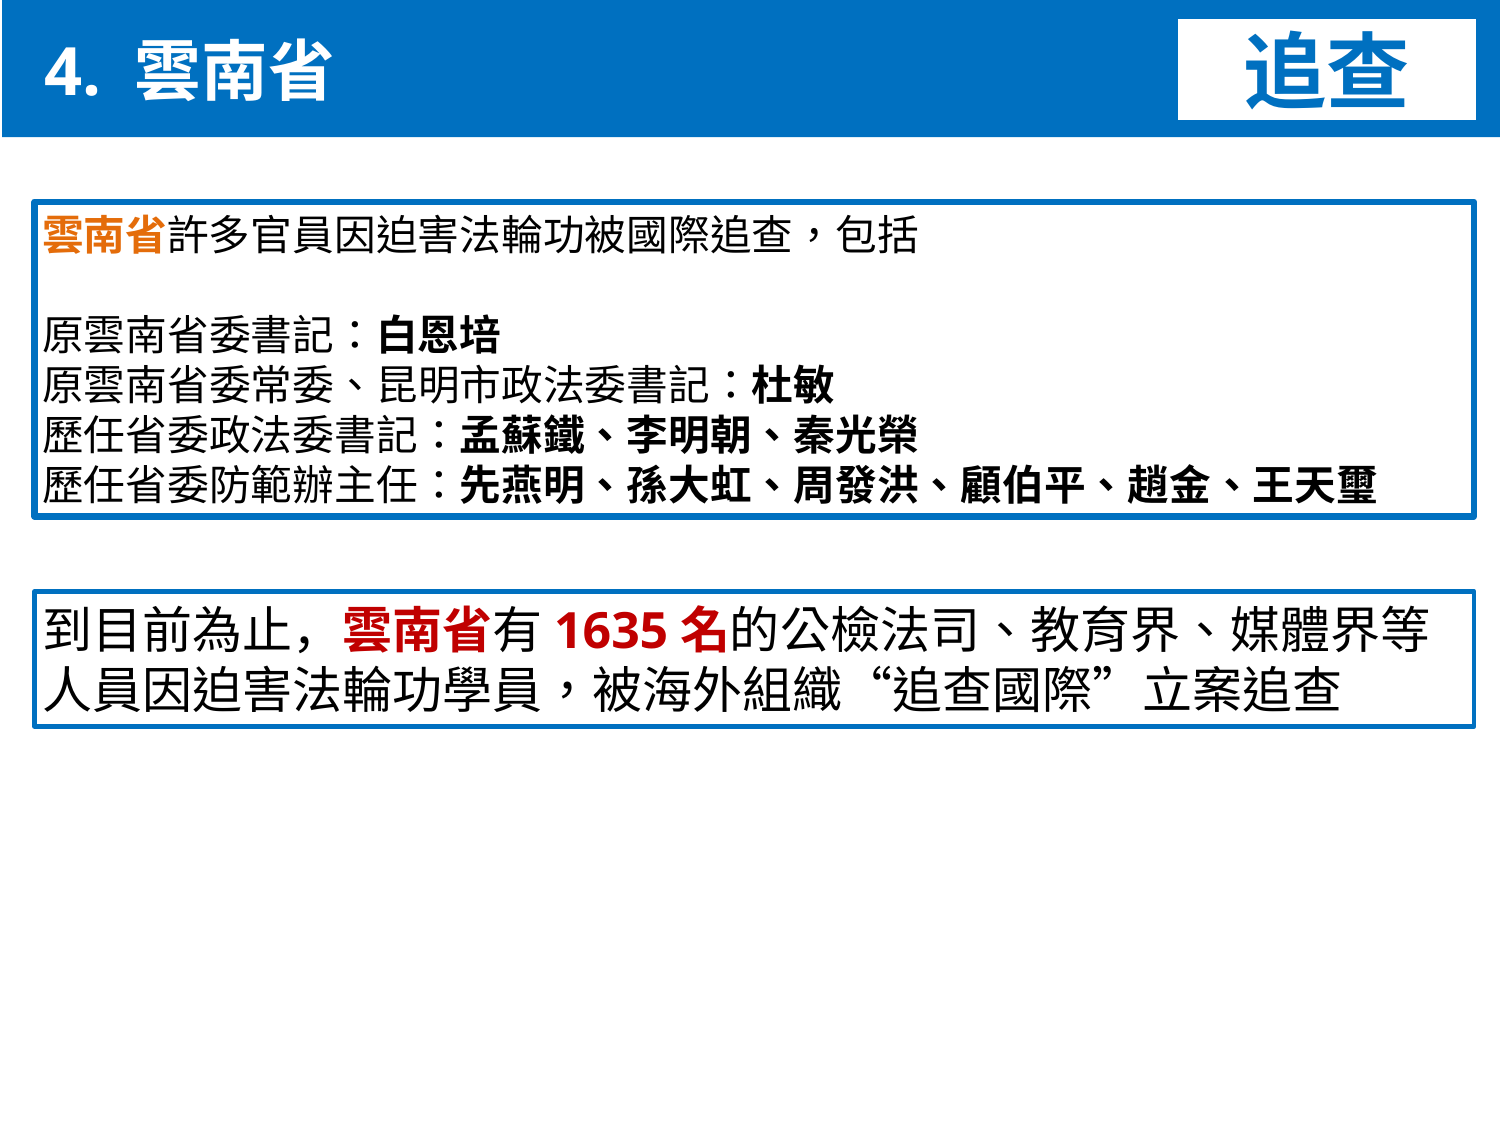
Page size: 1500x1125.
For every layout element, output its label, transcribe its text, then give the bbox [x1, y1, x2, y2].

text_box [1174, 11, 1479, 128]
text_box 到目前為止，雲南省有1635名的公檢法司、教育界、媒體界等人員因迫害法輪功學員，被海外組織“追查國際”立案追查 [34, 591, 1474, 727]
text_box 雲南省許多官員因迫害法輪功被國際追查，包括 原雲南省委書記：白恩培 原雲南省委常委、昆明市政法委書記：杜敏 歷任省委政法委書記：孟蘇鐵、李明朝、秦光榮 歷任省委防範辦主任：先燕明、孫大虹、周發洪、顧伯平、趙金、王天璽 [34, 201, 1474, 517]
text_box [1, 0, 1500, 138]
